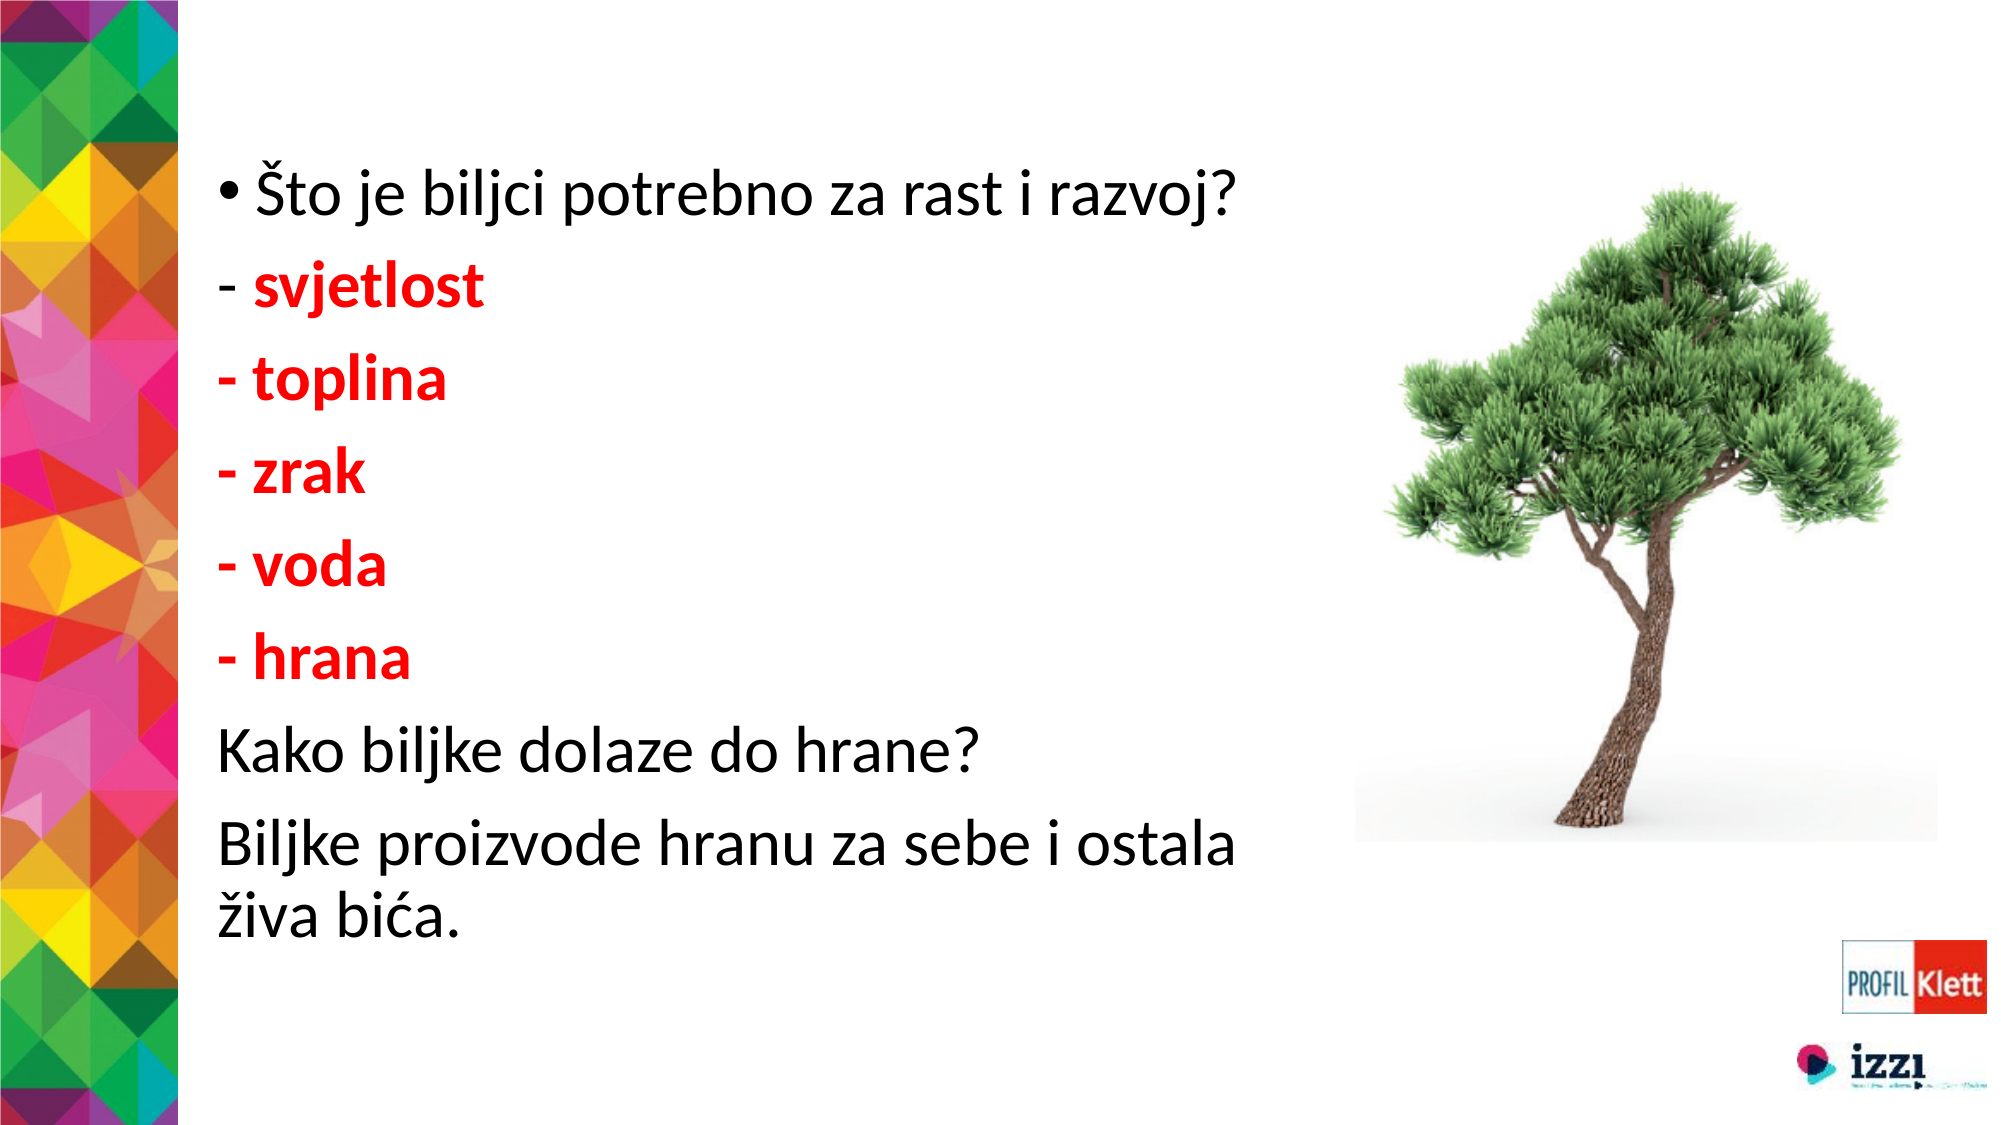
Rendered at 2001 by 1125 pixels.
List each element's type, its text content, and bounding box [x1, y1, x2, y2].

list Što je biljci potrebno za rast i razvoj? - svjetlost - toplina - zrak - voda - hrana Kako biljke dolaze do hrane? Biljke proizvode hranu za sebe i ostala živa bića. [202, 149, 1292, 976]
picture [1, 2, 178, 1124]
picture [1797, 1042, 1987, 1091]
picture [1354, 118, 1940, 849]
picture [1842, 940, 1987, 1014]
